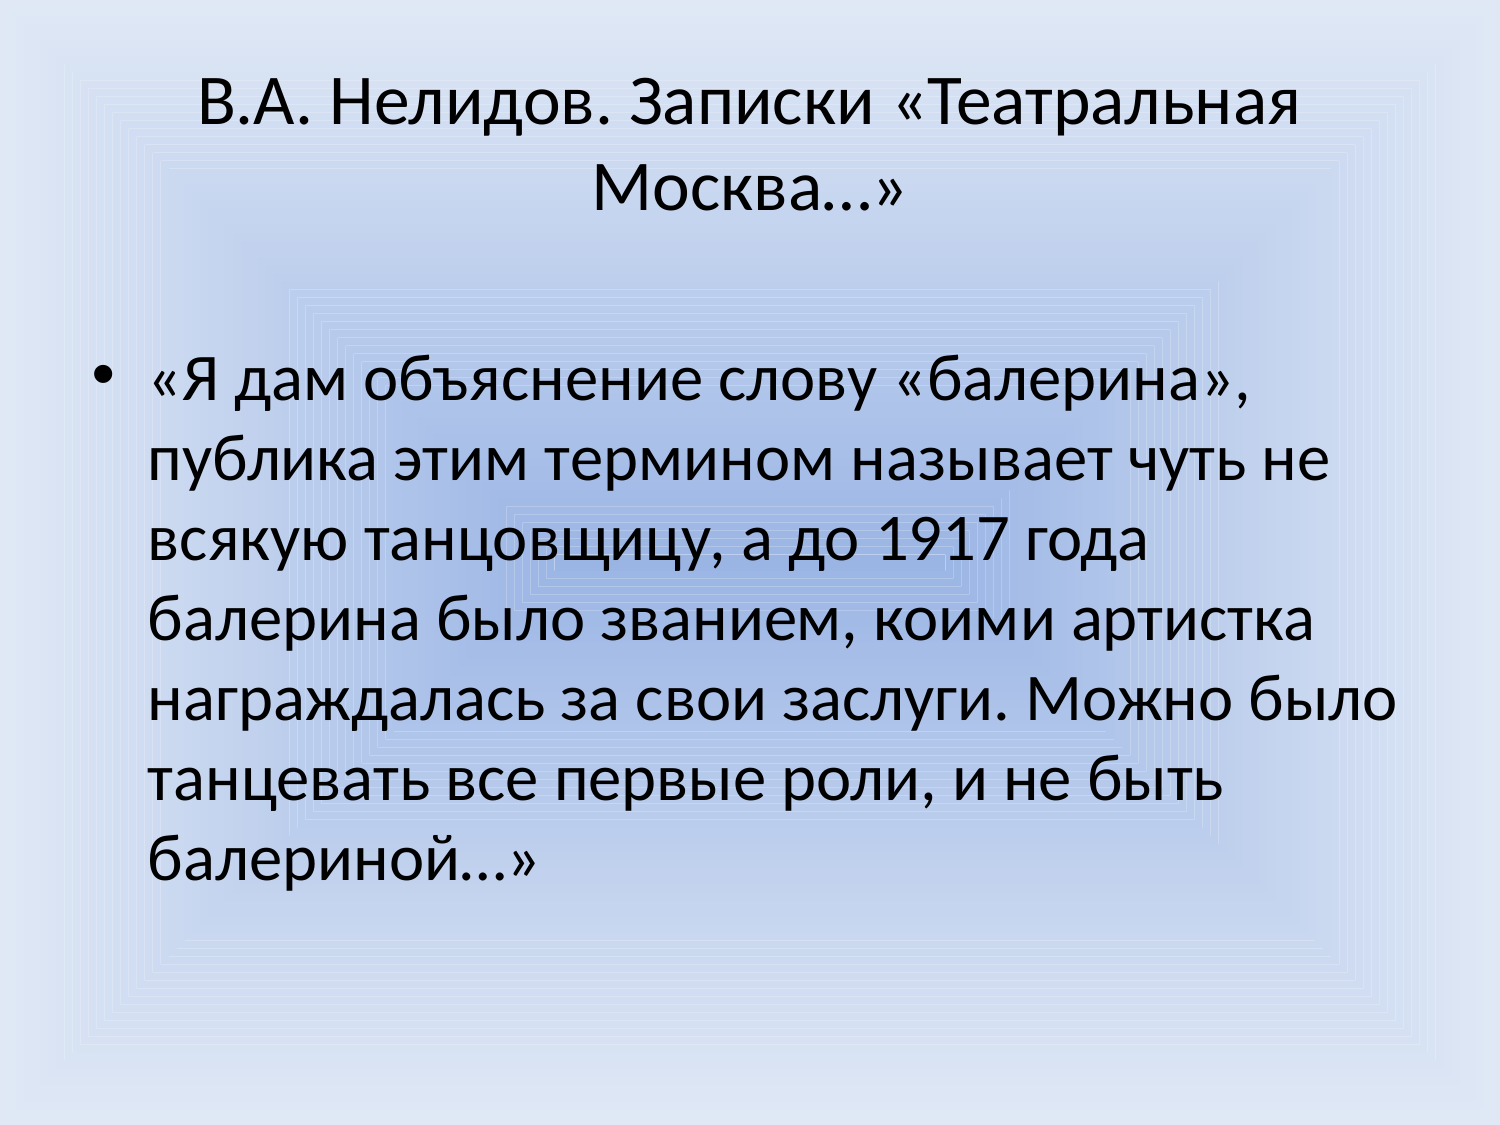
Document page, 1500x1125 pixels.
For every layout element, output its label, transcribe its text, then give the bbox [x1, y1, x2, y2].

list «Я дам объяснение слову «балерина», публика этим термином называет чуть не всякую танцовщицу, а до 1917 года балерина было званием, коими артистка награждалась за свои заслуги. Можно было танцевать все первые роли, и не быть балериной…» [76, 326, 1427, 1069]
title В.А. Нелидов. Записки «Театральная Москва…» [75, 45, 1425, 233]
